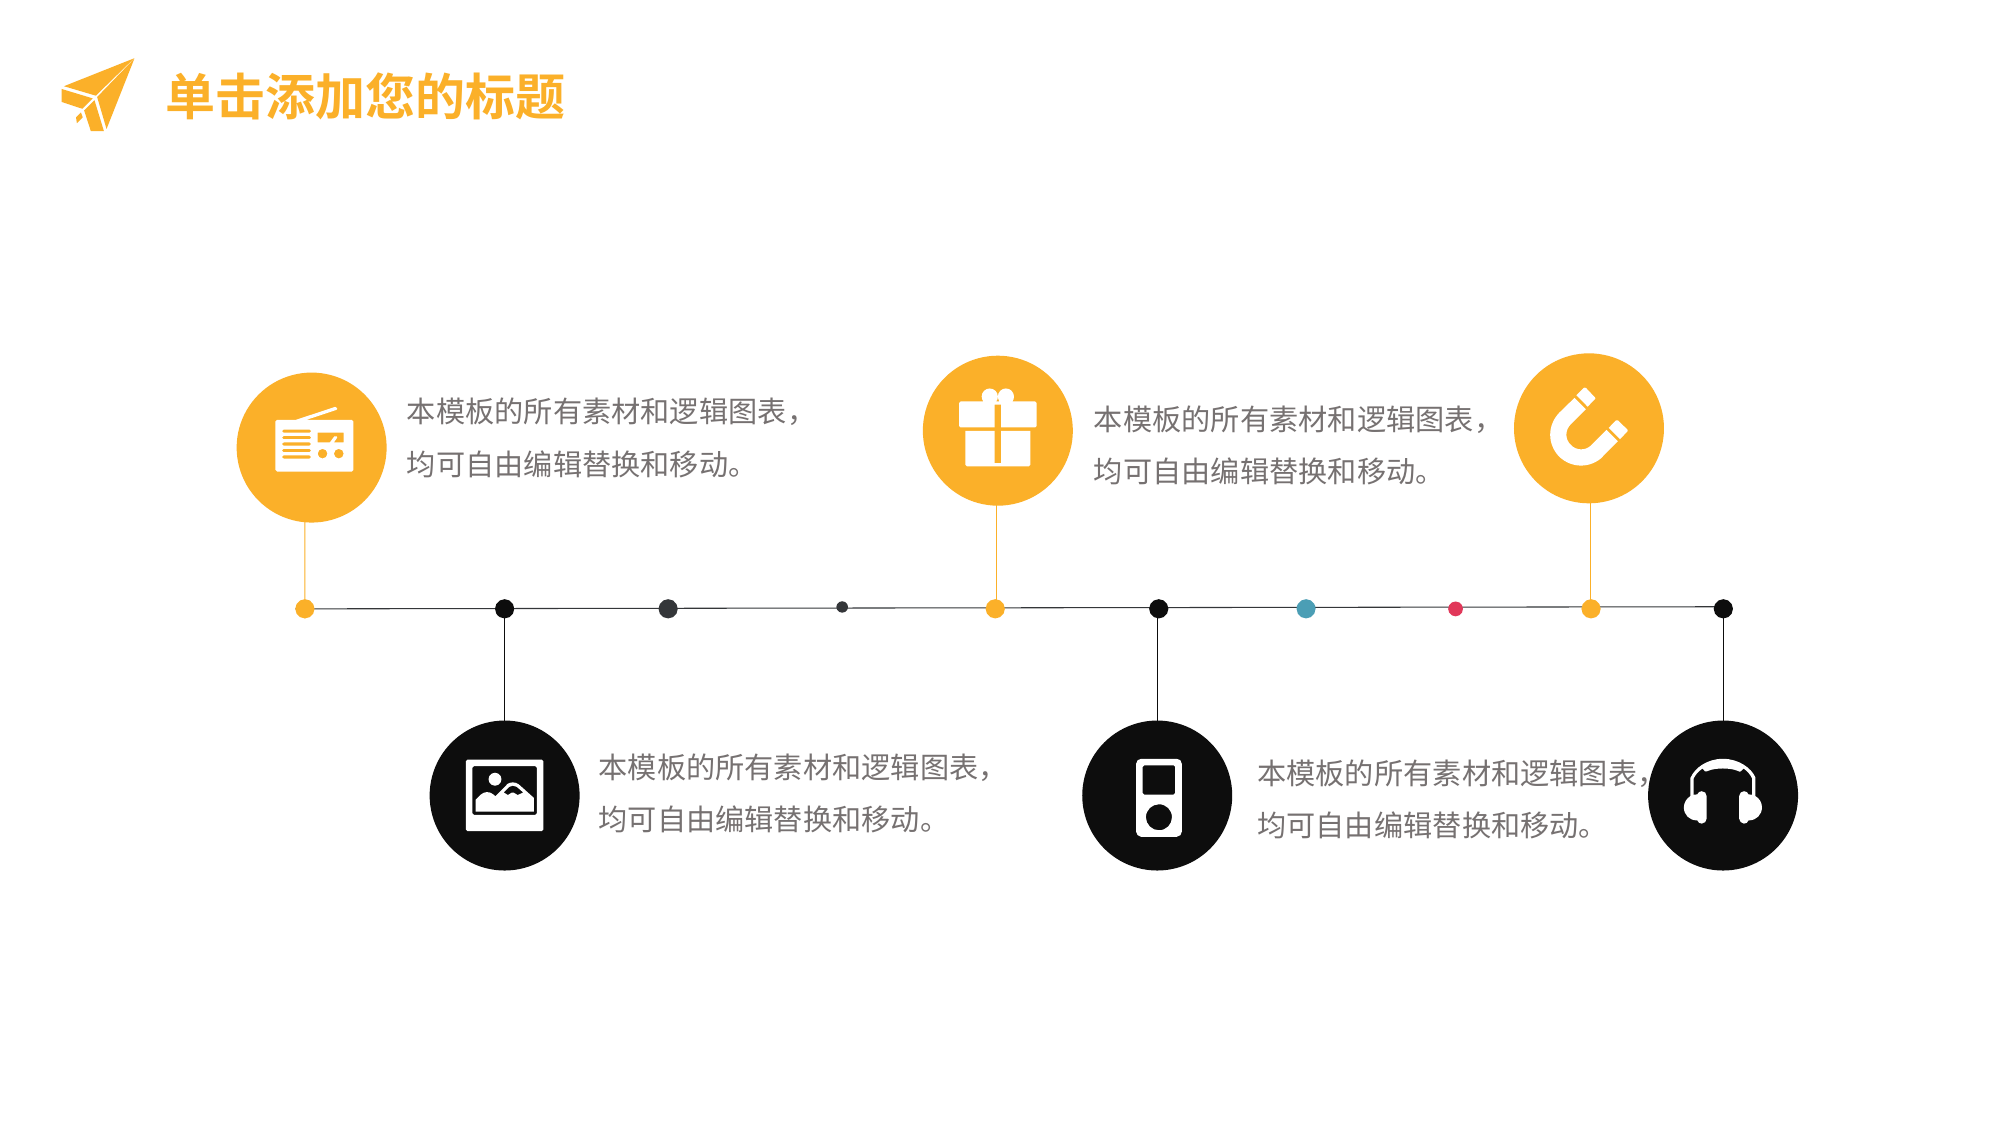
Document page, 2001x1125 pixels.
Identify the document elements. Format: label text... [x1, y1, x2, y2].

text_box 本模板的所有素材和逻辑图表，均可自由编辑替换和移动。 [392, 368, 813, 489]
text_box [235, 371, 388, 524]
text_box [657, 609, 679, 620]
text_box [494, 598, 515, 606]
text_box 单击添加您的标题 [150, 58, 580, 133]
text_box [658, 598, 679, 606]
text_box [294, 598, 316, 620]
text_box [835, 609, 849, 614]
text_box [1148, 598, 1169, 606]
text_box [1712, 609, 1723, 620]
text_box [1581, 598, 1590, 606]
text_box [1447, 600, 1464, 606]
text_box [1148, 609, 1170, 620]
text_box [1550, 387, 1628, 466]
text_box [1512, 352, 1666, 505]
text_box 本模板的所有素材和逻辑图表，均可自由编辑替换和移动。 [1079, 376, 1509, 496]
text_box [1136, 758, 1182, 837]
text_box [959, 388, 1037, 467]
text_box 本模板的所有素材和逻辑图表，均可自由编辑替换和移动。 [583, 724, 996, 845]
text_box [985, 598, 995, 606]
text_box [1081, 719, 1234, 872]
text_box [1447, 609, 1465, 618]
text_box [835, 600, 849, 606]
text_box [465, 759, 544, 832]
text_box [61, 58, 135, 132]
text_box [921, 354, 1074, 507]
text_box 本模板的所有素材和逻辑图表，均可自由编辑替换和移动。 [1242, 730, 1654, 850]
text_box [493, 609, 516, 620]
text_box [428, 719, 581, 872]
text_box [1683, 758, 1762, 824]
text_box [1591, 598, 1601, 606]
text_box [1654, 719, 1800, 872]
text_box [997, 598, 1006, 606]
text_box [1295, 609, 1317, 620]
text_box [1580, 609, 1602, 620]
text_box [984, 609, 1006, 620]
text_box [1295, 598, 1317, 606]
text_box [1713, 598, 1735, 620]
text_box [275, 406, 354, 472]
